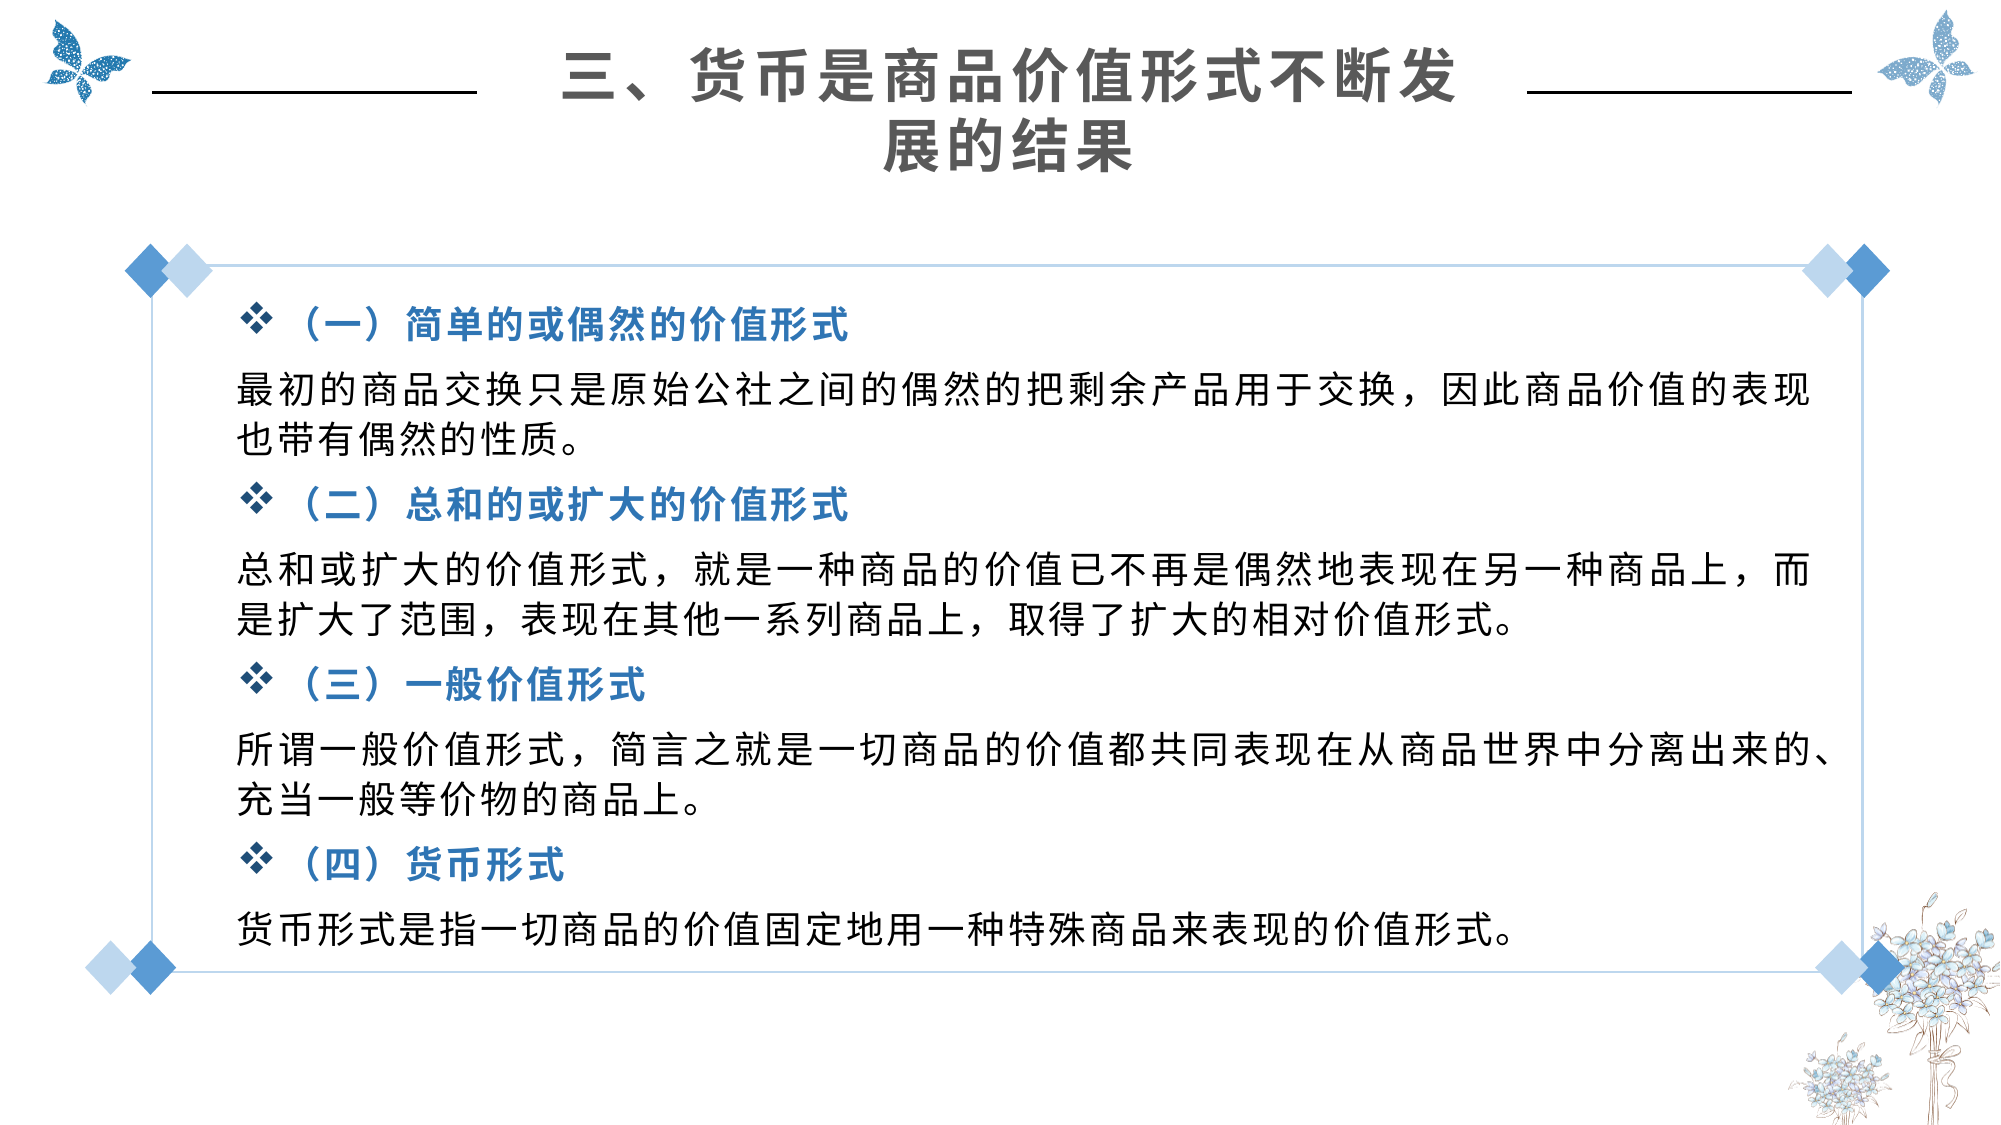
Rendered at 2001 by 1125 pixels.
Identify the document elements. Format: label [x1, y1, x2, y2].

text_box [151, 66, 1852, 153]
text_box [84, 243, 1905, 995]
picture [1788, 892, 2000, 1125]
